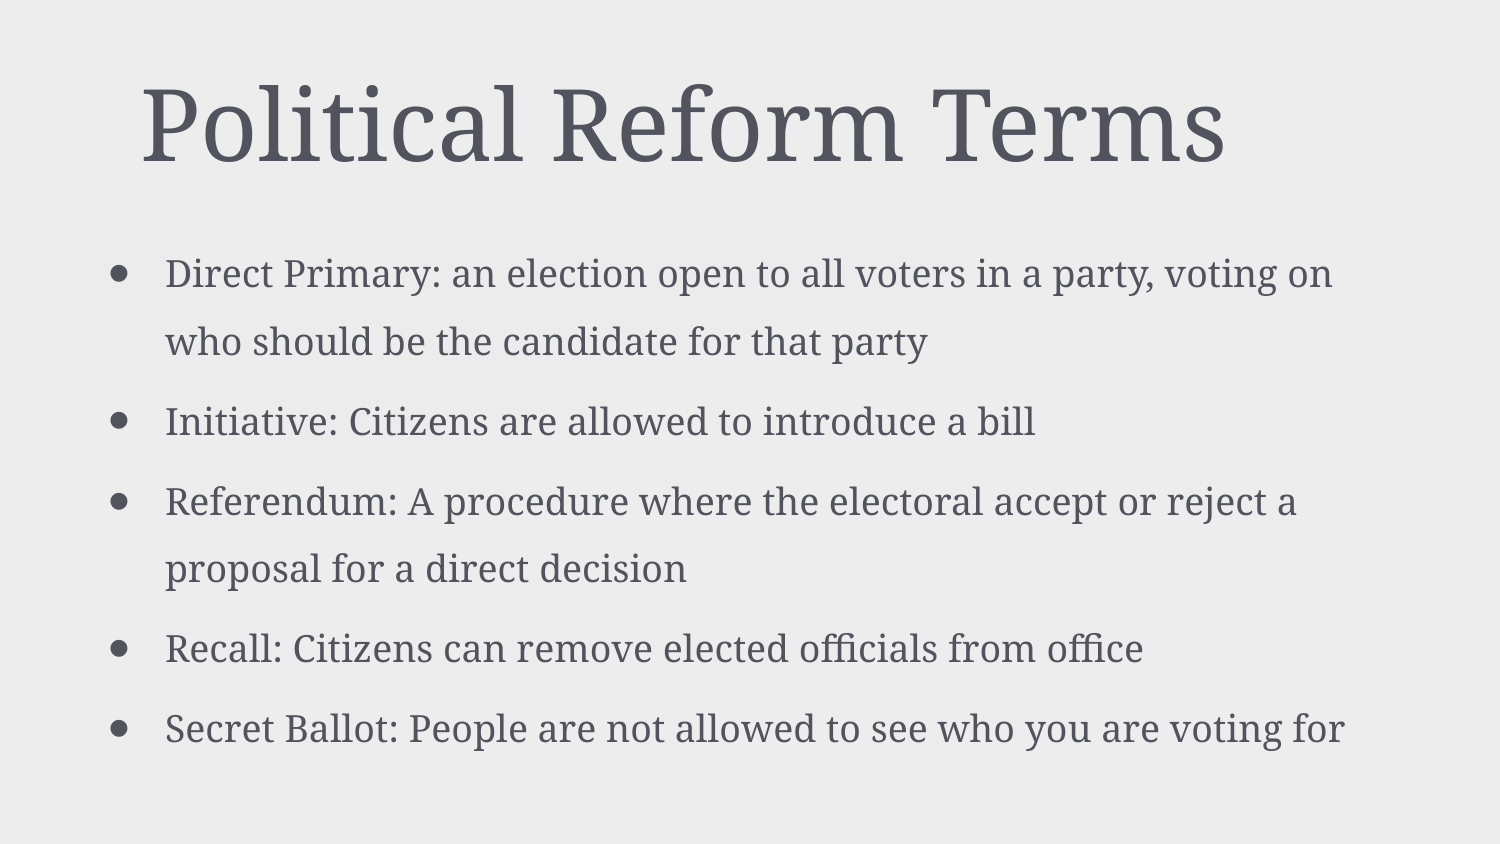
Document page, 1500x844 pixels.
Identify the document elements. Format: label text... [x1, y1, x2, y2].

list Direct Primary: an election open to all voters in a party, voting on who should be the candidate for that party Initiative: Citizens are allowed to introduce a bill Referendum: A procedure where the electoral accept or reject a proposal for a direct decision Recall: Citizens can remove elected officials from office Secret Ballot: People are not allowed to see who you are voting for [75, 212, 1425, 808]
title Political Reform Terms [75, 25, 1425, 197]
